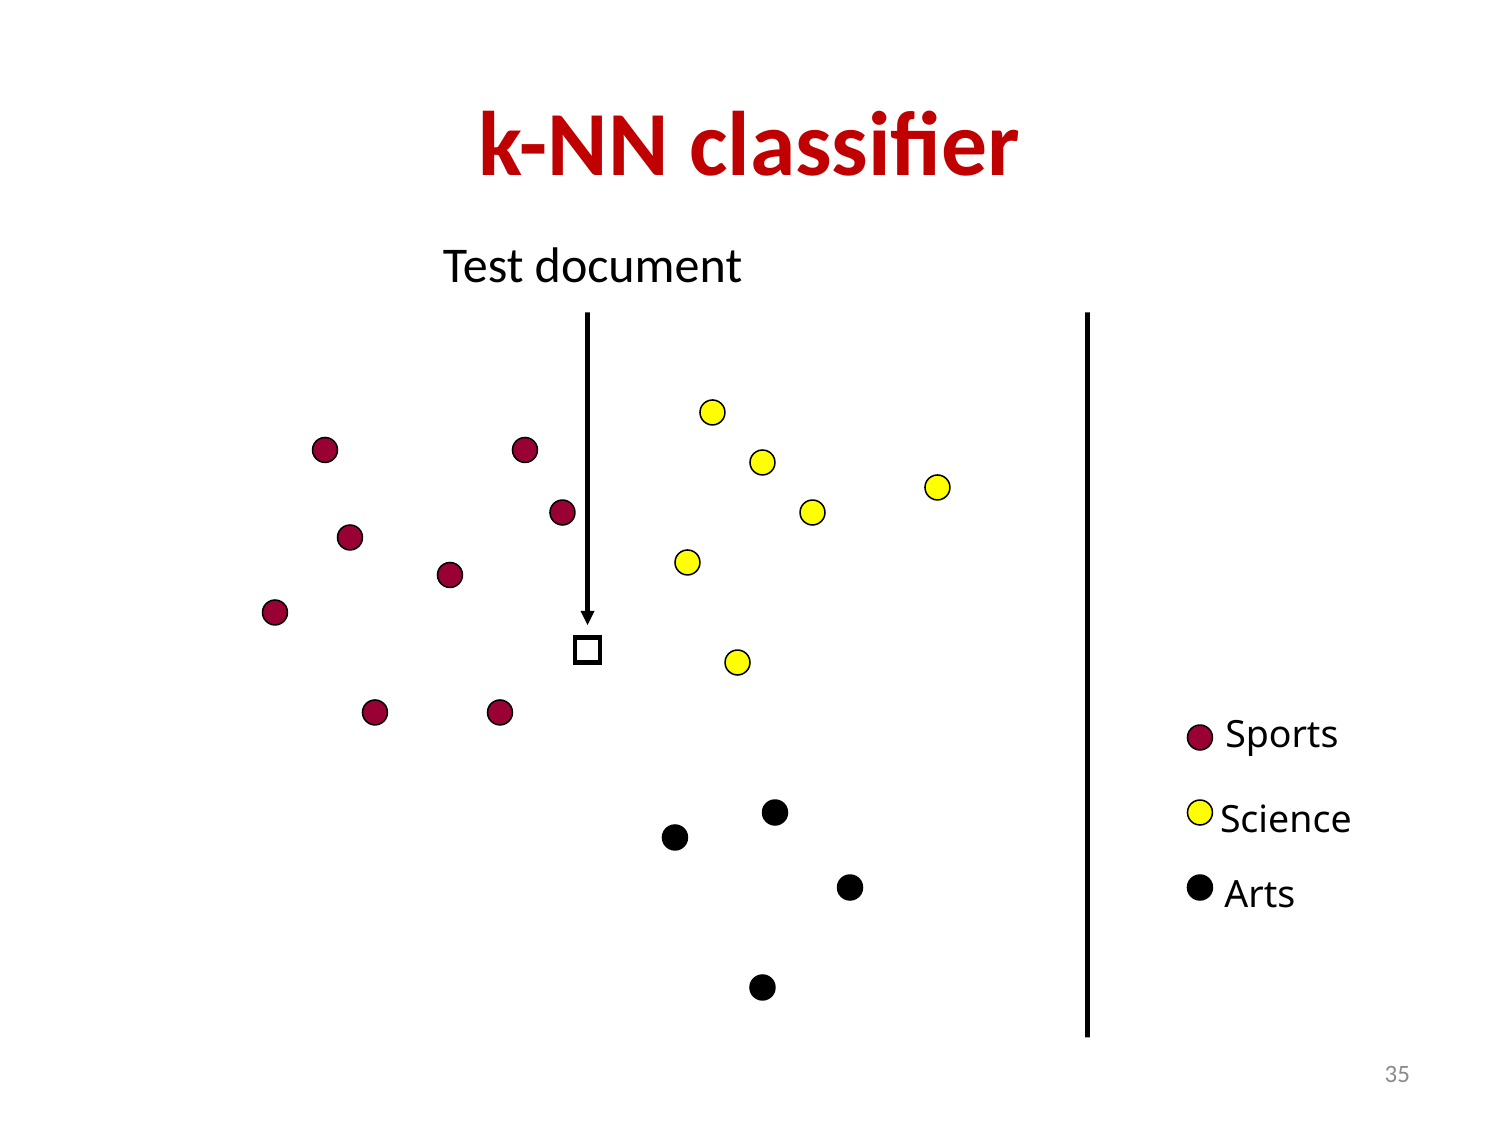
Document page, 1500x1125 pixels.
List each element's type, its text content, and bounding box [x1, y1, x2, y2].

text_box Test document [428, 224, 758, 300]
text_box [487, 699, 513, 725]
text_box [725, 650, 751, 676]
text_box [750, 450, 775, 475]
text_box [549, 500, 575, 526]
text_box [437, 562, 463, 588]
text_box [1187, 875, 1209, 901]
text_box [1187, 800, 1205, 826]
text_box [312, 437, 338, 463]
text_box Sports [1210, 702, 1354, 762]
text_box [362, 699, 388, 725]
text_box [699, 399, 725, 425]
text_box [924, 474, 950, 500]
text_box Science [1205, 787, 1367, 848]
text_box [337, 525, 363, 550]
slide_number 35 [1074, 1042, 1425, 1103]
text_box [262, 600, 288, 625]
text_box [662, 825, 688, 850]
text_box [675, 549, 700, 575]
text_box [837, 875, 863, 901]
text_box [1187, 725, 1210, 751]
text_box [800, 500, 826, 526]
text_box [575, 637, 600, 663]
text_box [750, 975, 775, 1000]
text_box [581, 312, 594, 625]
text_box [762, 800, 788, 826]
title k-NN classifier [75, 45, 1425, 233]
text_box Arts [1209, 862, 1311, 923]
text_box [512, 437, 538, 463]
